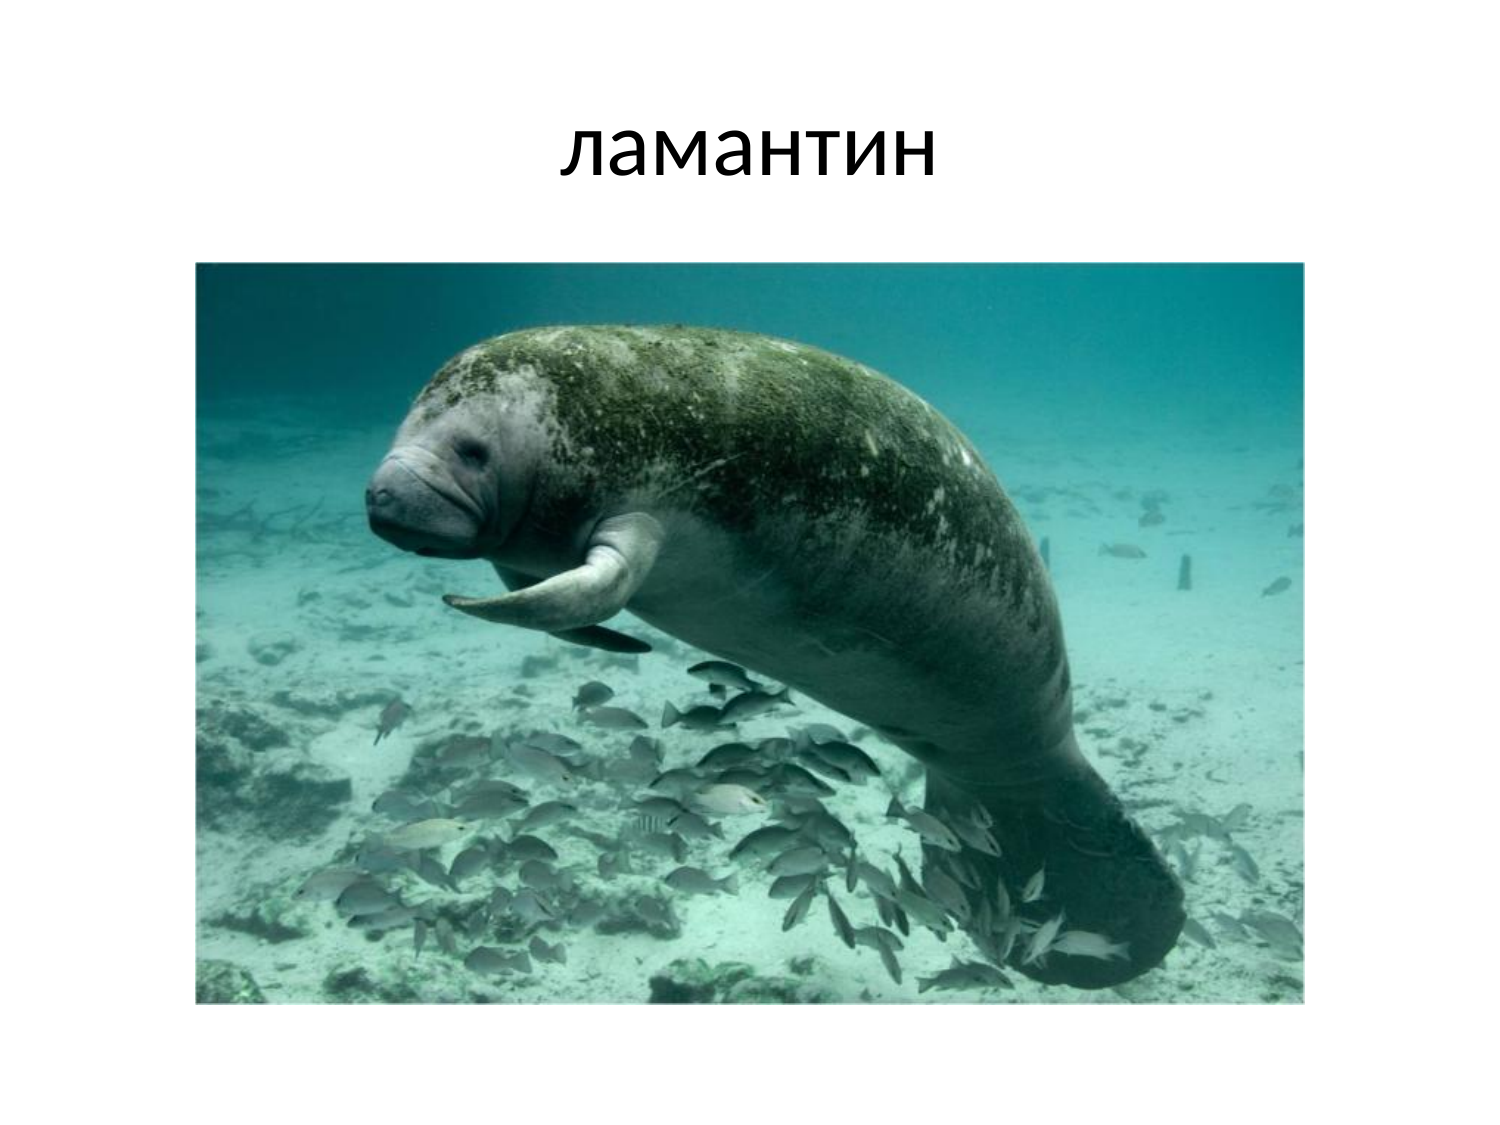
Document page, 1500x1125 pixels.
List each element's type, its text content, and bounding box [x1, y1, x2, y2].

title ламантин [75, 45, 1425, 233]
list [195, 262, 1305, 1006]
